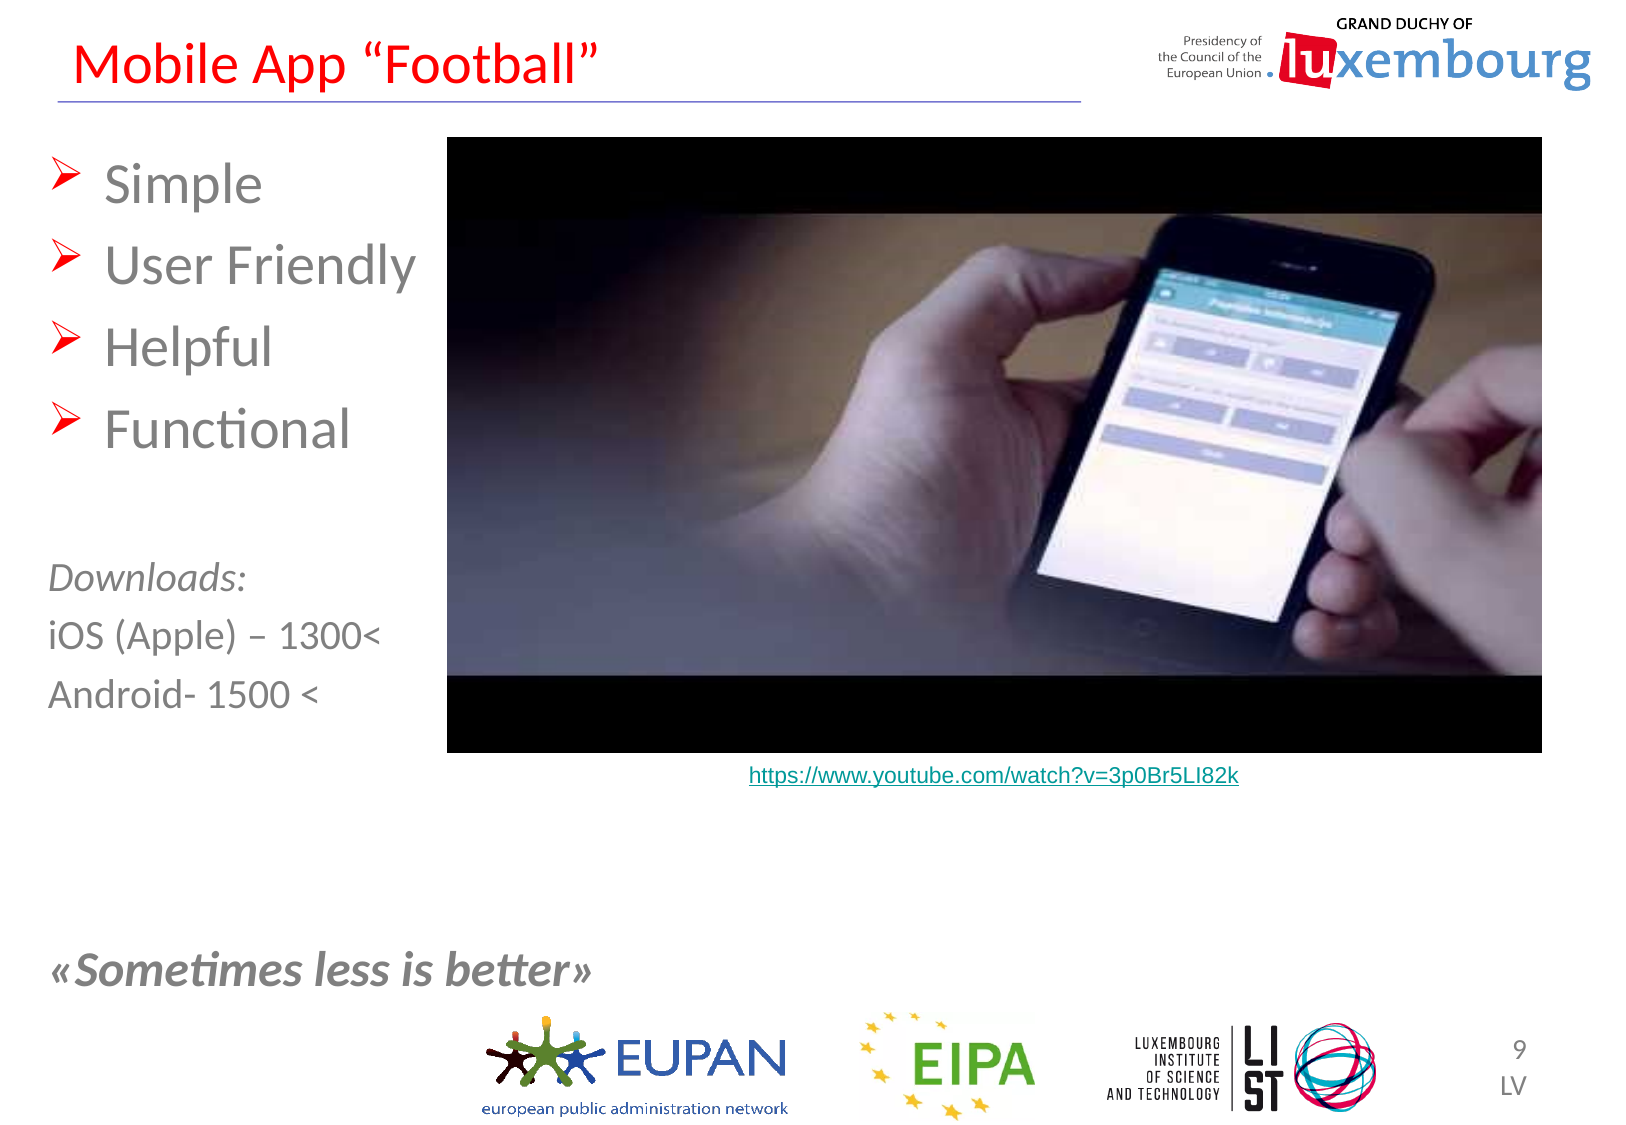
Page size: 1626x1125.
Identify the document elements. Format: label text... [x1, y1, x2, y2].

picture [1158, 18, 1591, 91]
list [446, 136, 1543, 754]
slide_number 9 LV [1426, 1023, 1543, 1107]
text_box https://www.youtube.com/watch?v=3p0Br5LI82k [446, 761, 1542, 796]
picture [1107, 1023, 1376, 1112]
picture [482, 1016, 788, 1117]
picture [859, 1012, 1035, 1121]
title Mobile App “Football” [57, 18, 1146, 103]
list Simple User Friendly Helpful Functional Downloads: iOS (Apple) – 1300< Android- 1500 < «Sometimes less is better» [32, 136, 849, 935]
